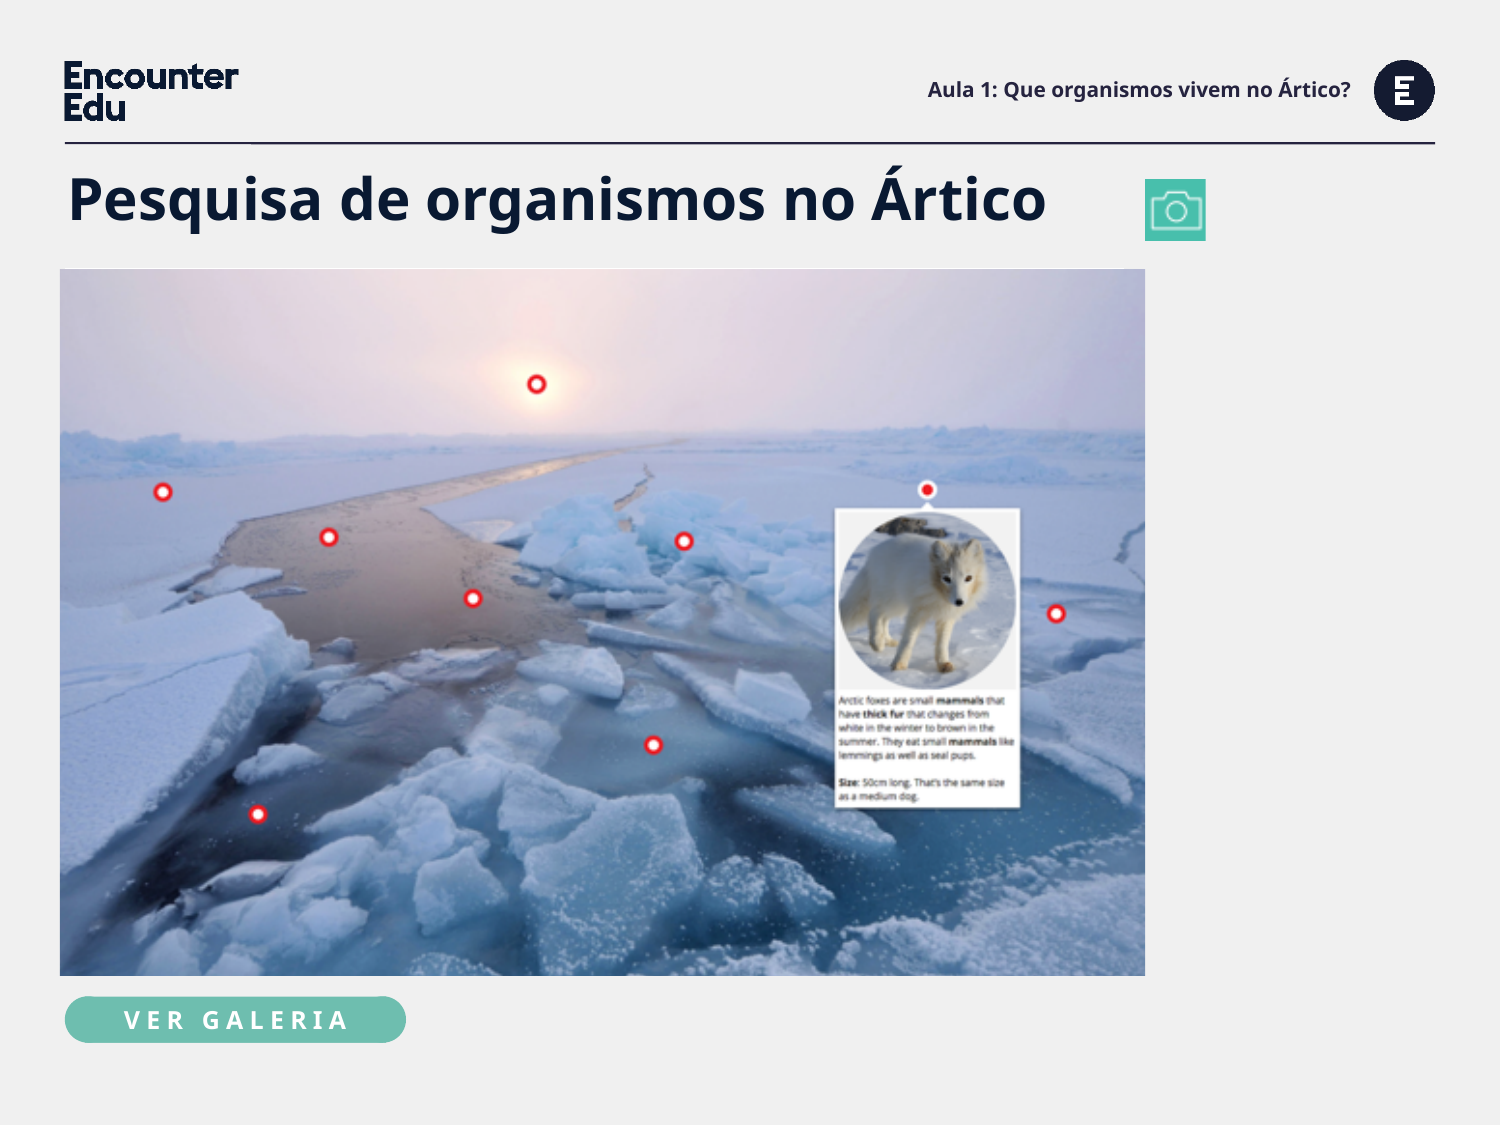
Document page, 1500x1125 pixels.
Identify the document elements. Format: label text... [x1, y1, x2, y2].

title Aula 1: Que organismos vivem no Ártico? [749, 67, 1359, 114]
list Pesquisa de organismos no Ártico [59, 162, 1391, 270]
picture [60, 59, 243, 122]
picture [59, 269, 1146, 977]
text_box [64, 995, 407, 1043]
picture [1372, 58, 1436, 122]
picture [1144, 179, 1206, 241]
